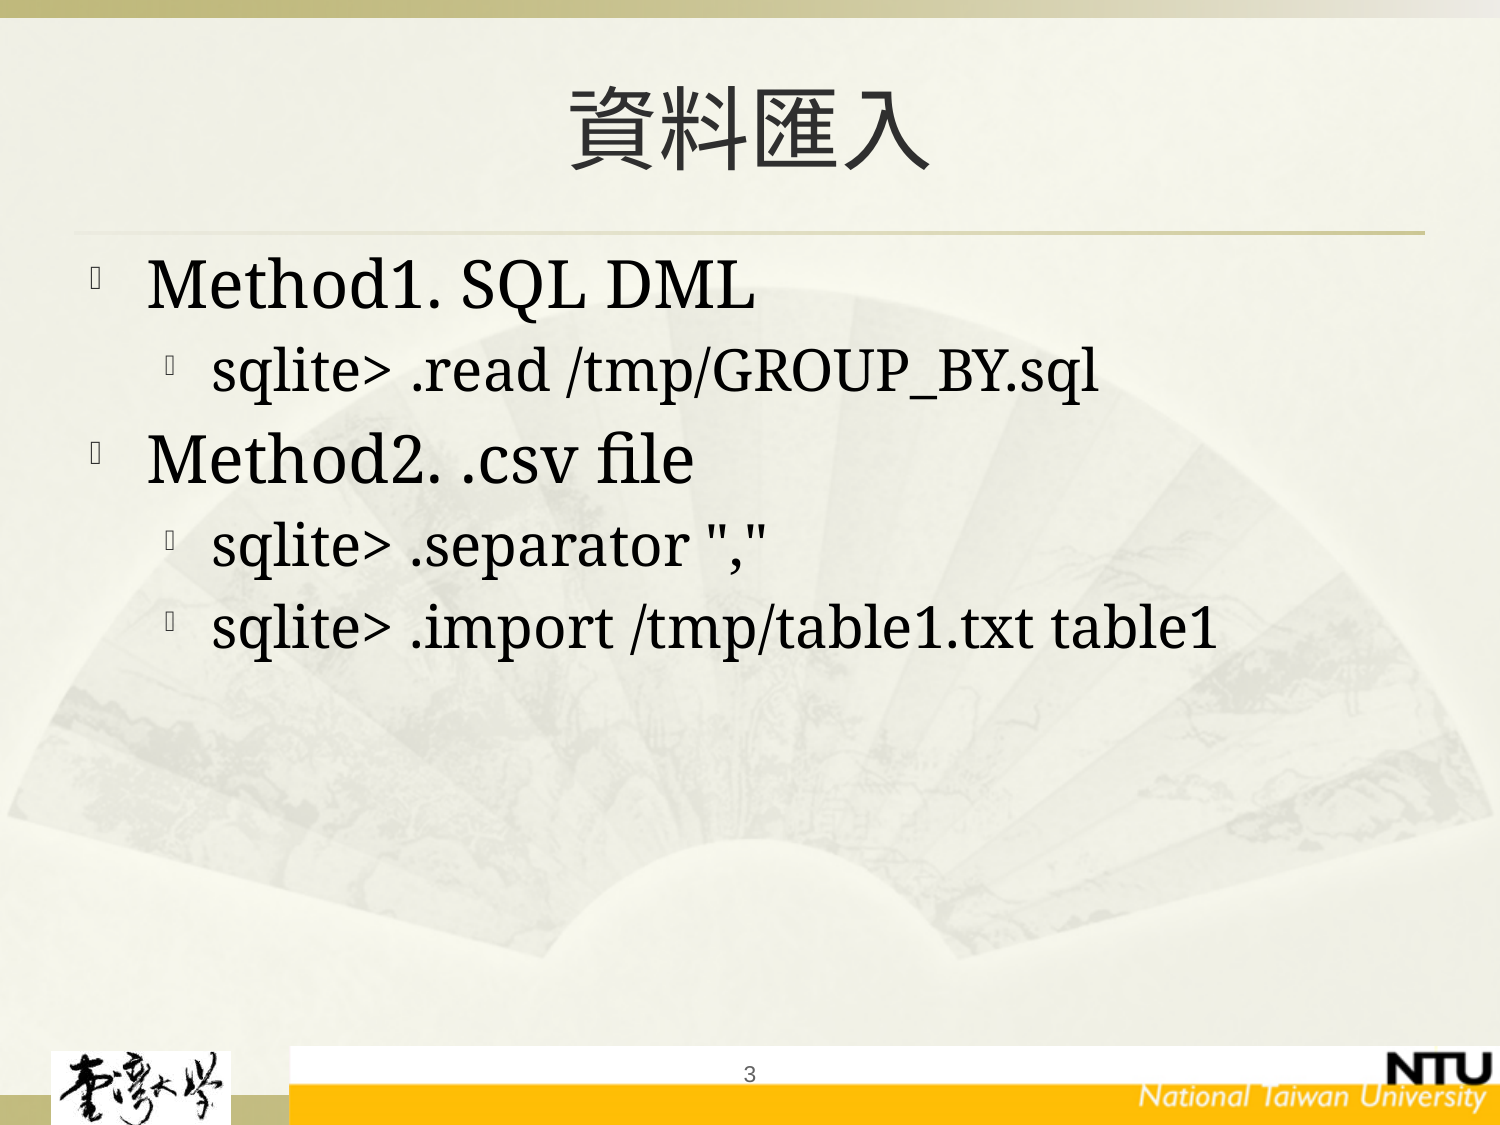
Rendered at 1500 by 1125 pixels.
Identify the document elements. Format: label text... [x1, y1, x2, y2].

picture [51, 1051, 231, 1125]
slide_number 3 [675, 1050, 825, 1097]
list Method1. SQL DML sqlite> .read /tmp/GROUP_BY.sql Method2. .csv file sqlite> .separator "," sqlite> .import /tmp/table1.txt table1 [75, 234, 1425, 1032]
title 資料匯入 [75, 45, 1425, 209]
picture [289, 1046, 1500, 1125]
